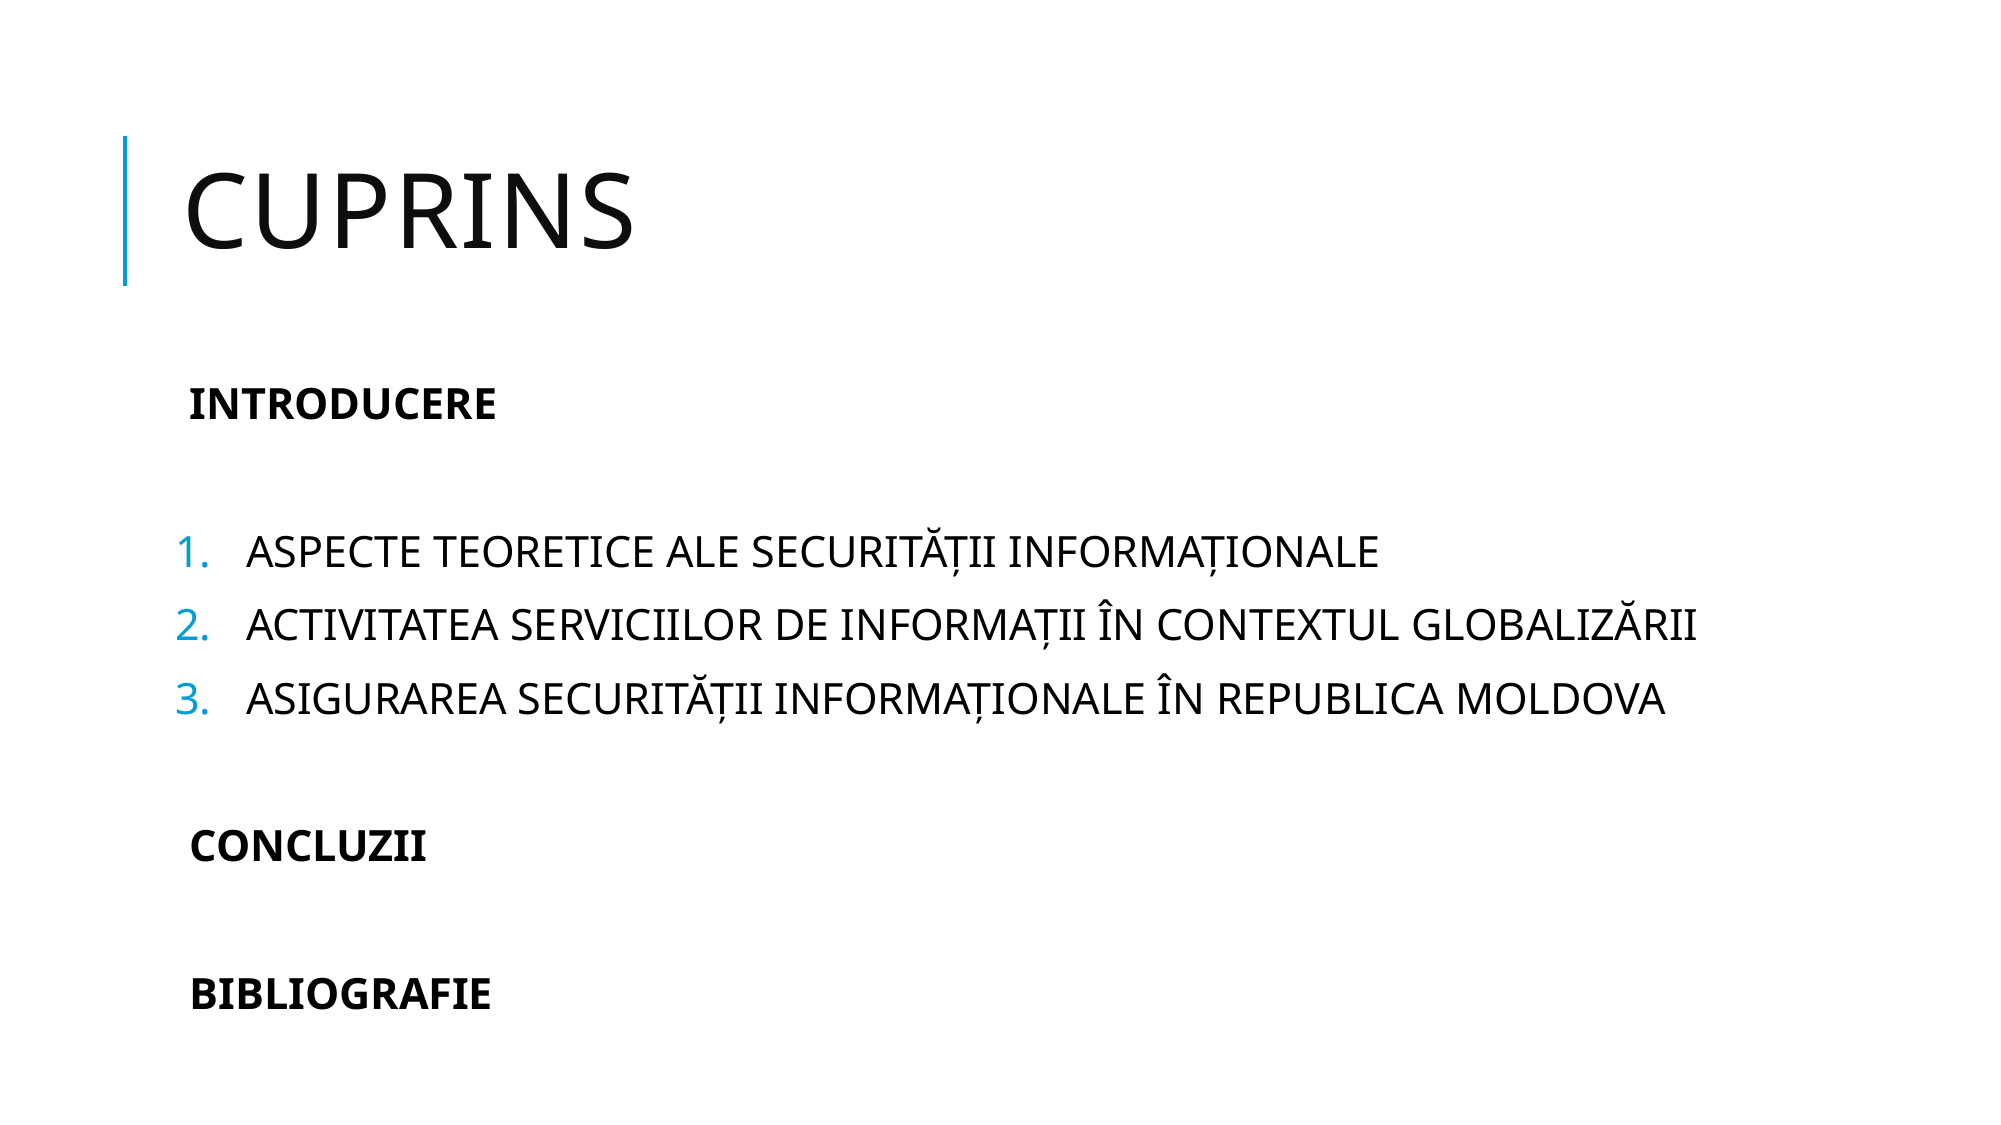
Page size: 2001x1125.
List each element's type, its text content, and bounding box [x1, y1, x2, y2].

title CUPRINS [168, 96, 1763, 342]
list INTRODUCERE ASPECTE TEORETICE ALE SECURITĂȚII INFORMAȚIONALE ACTIVITATEA SERVICIILOR DE INFORMAȚII ÎN CONTEXTUL GLOBALIZĂRII ASIGURAREA SECURITĂȚII INFORMAȚIONALE ÎN REPUBLICA MOLDOVA CONCLUZII BIBLIOGRAFIE [168, 375, 1763, 1035]
